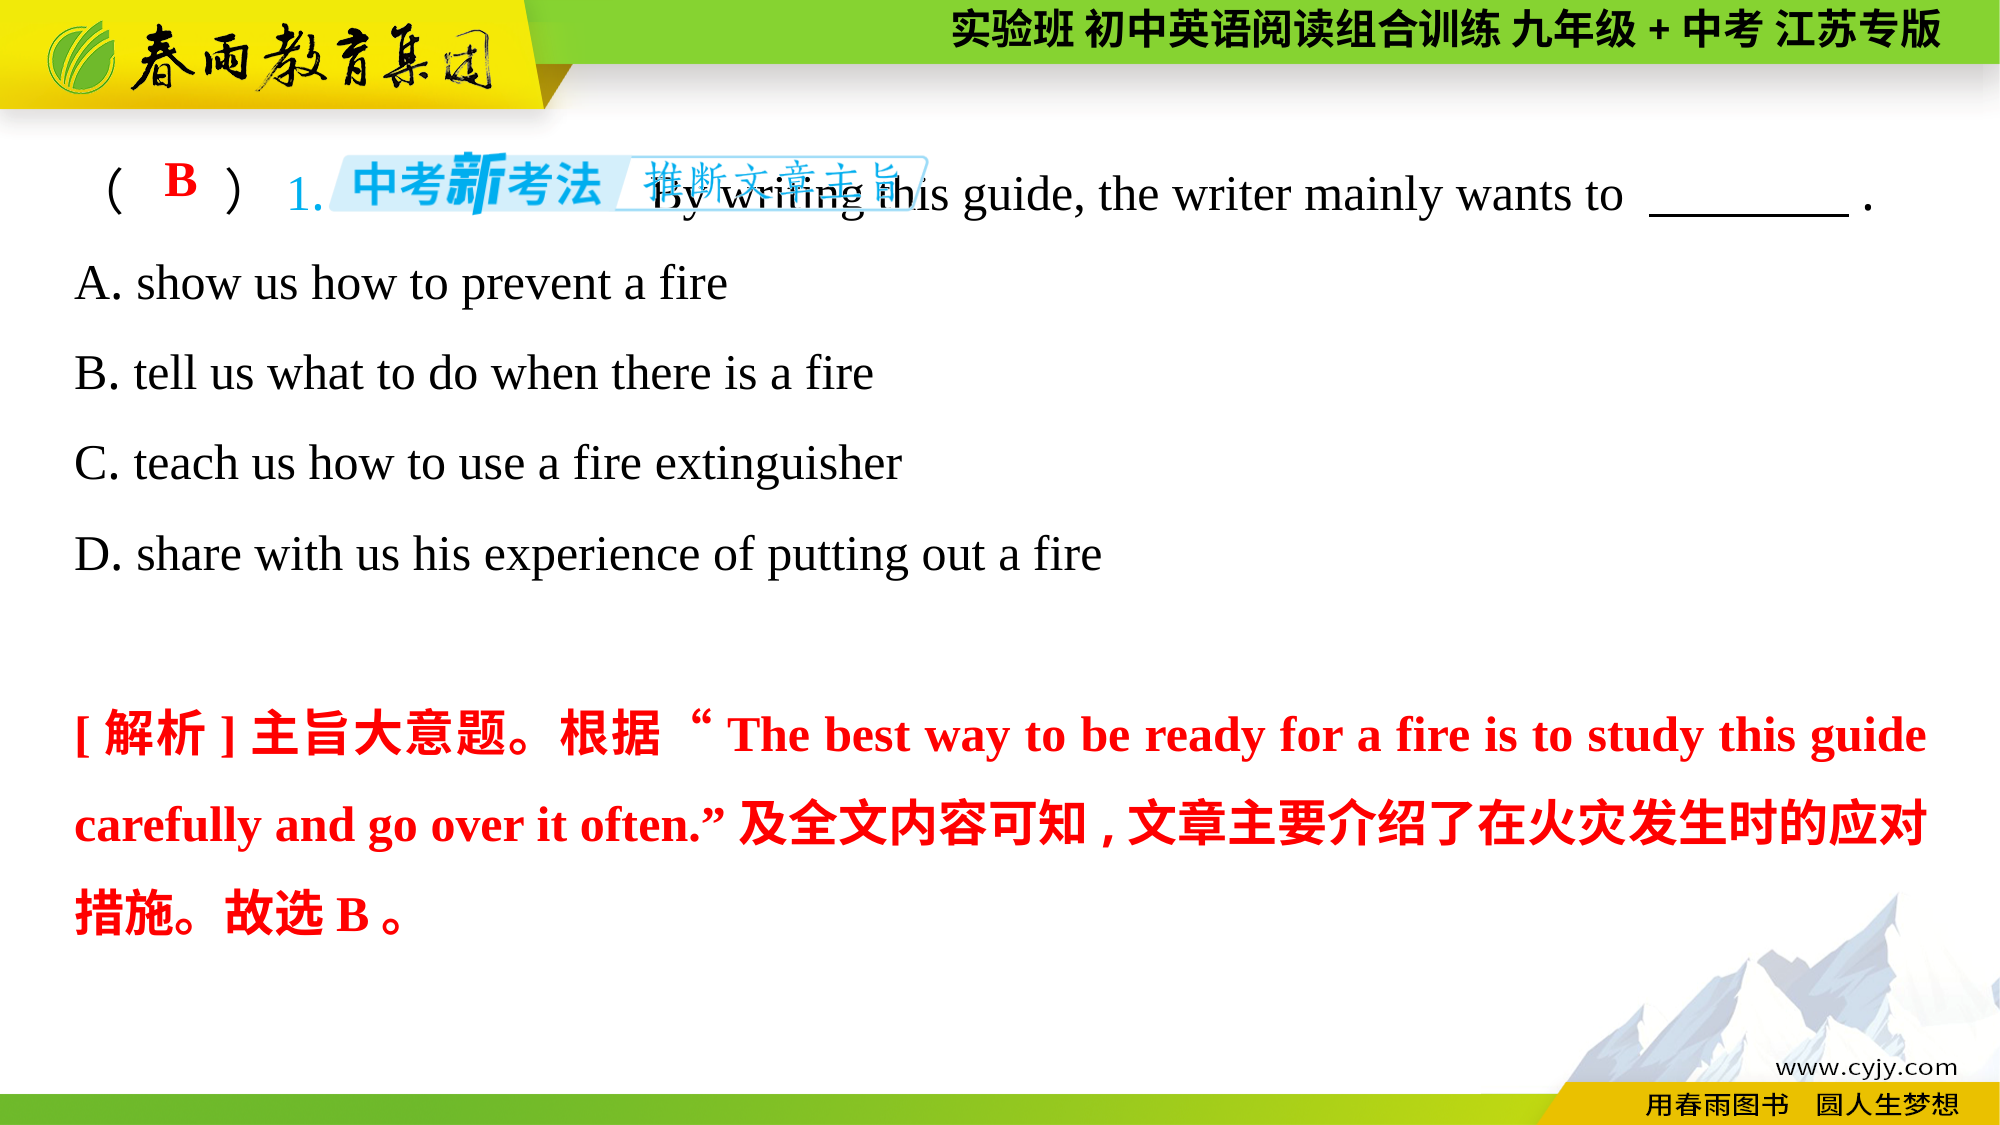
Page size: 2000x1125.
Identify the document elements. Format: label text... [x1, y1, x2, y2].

list （ ）1. By writing this guide, the writer mainly wants to . A. show us how to prevent a fire B. tell us what to do when there is a fire C. teach us how to use a fire extinguisher D. share with us his experience of putting out a fire [59, 122, 1944, 664]
text_box B [149, 138, 213, 214]
picture [0, 0, 2000, 1125]
text_box [解析]主旨大意题。根据“The best way to be ready for a fire is to study this guide carefully and go over it often.”及全文内容可知,文章主要介绍了在火灾发生时的应对措施。故选B。 [59, 664, 1944, 950]
